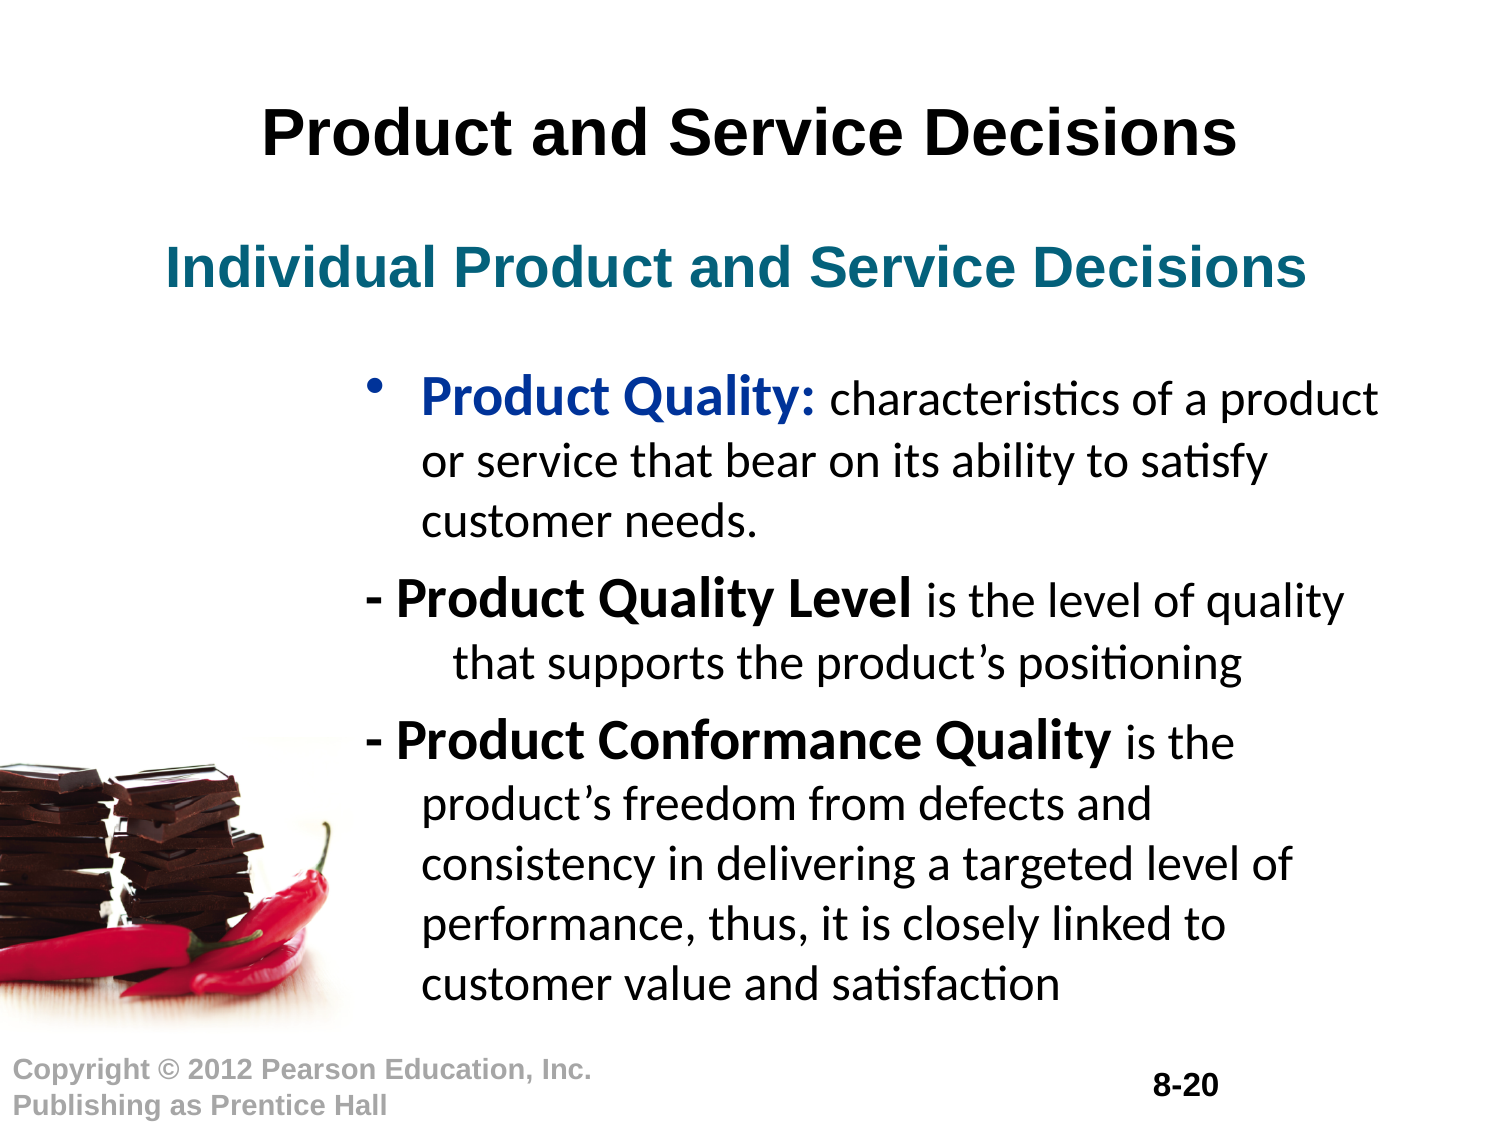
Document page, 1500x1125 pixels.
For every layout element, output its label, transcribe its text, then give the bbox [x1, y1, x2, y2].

title Product and Service Decisions [112, 37, 1388, 226]
list Product Quality: characteristics of a product or service that bear on its ability to satisfy customer needs. - Product Quality Level is the level of quality that supports the product’s positioning - Product Conformance Quality is the product’s freedom from defects and consistency in delivering a targeted level of performance, thus, it is closely linked to customer value and satisfaction [349, 349, 1401, 788]
list Individual Product and Service Decisions [149, 237, 1326, 301]
picture [0, 737, 361, 1038]
